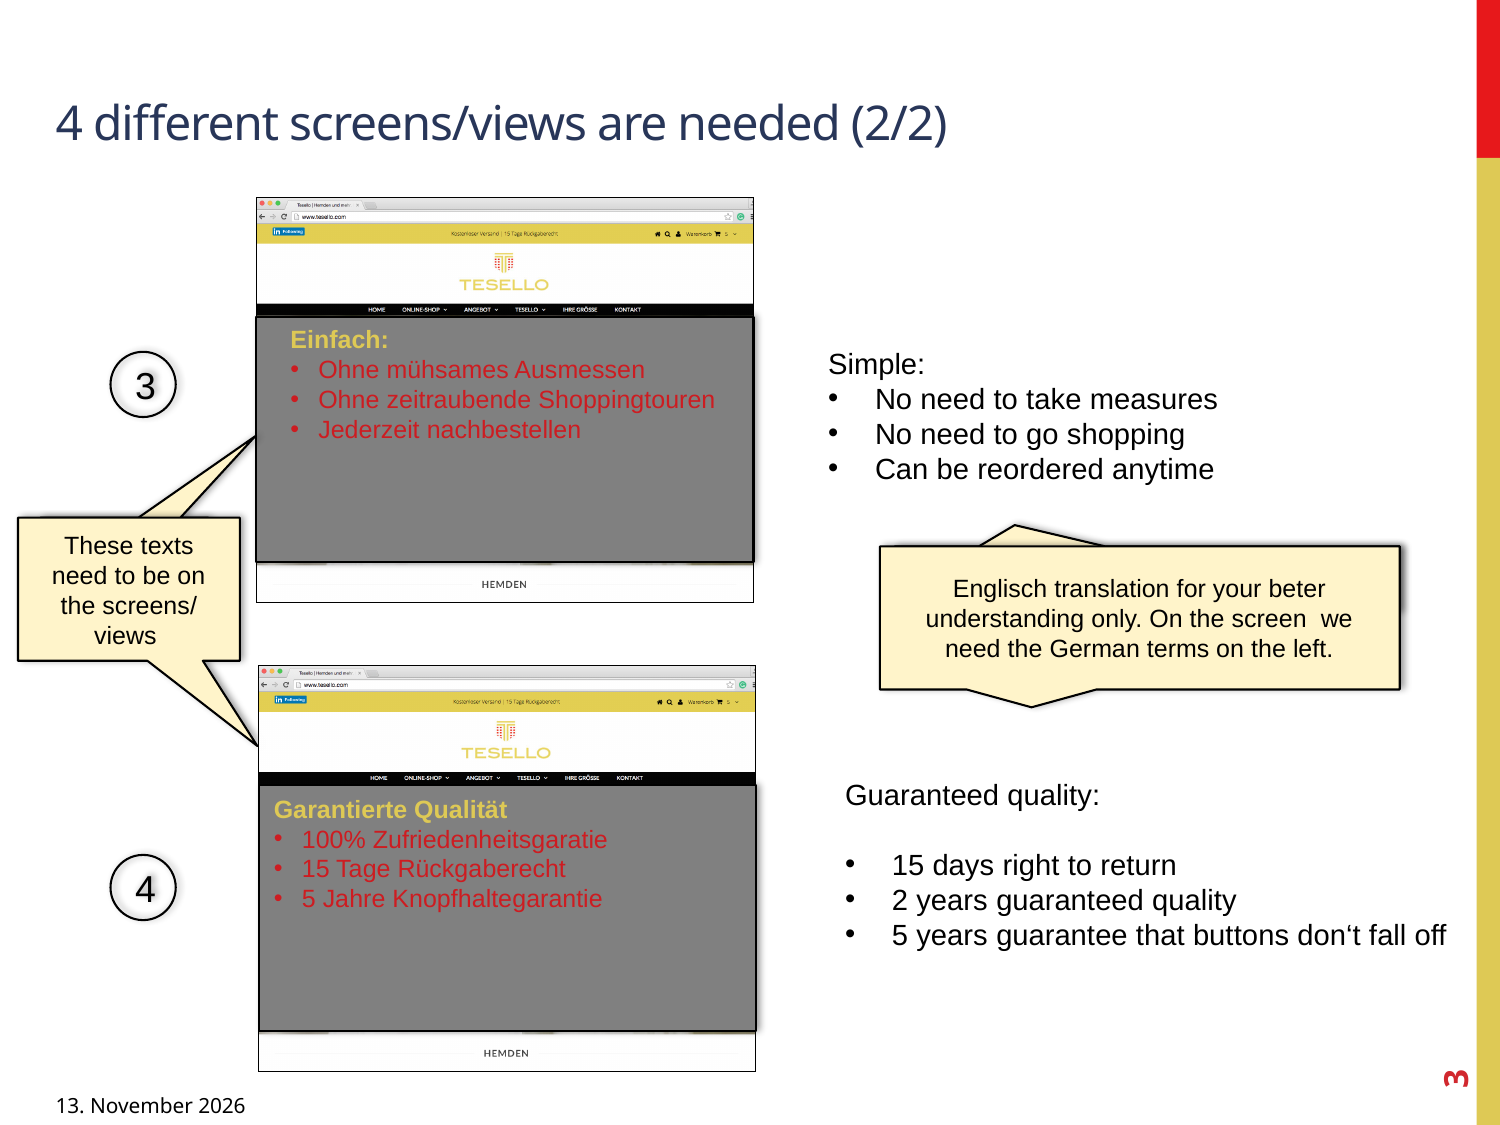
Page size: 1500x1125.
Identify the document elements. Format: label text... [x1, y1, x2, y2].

picture [258, 665, 757, 1072]
text_box Englisch translation for your beter understanding only. On the screen we need the German terms on the left. [878, 545, 1401, 709]
slide_number 3 [1427, 887, 1488, 1104]
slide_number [40, 1070, 604, 1121]
text_box [146, 435, 254, 511]
text_box Simple: No need to take measures No need to go shopping Can be reordered anytime [813, 338, 1242, 493]
text_box These texts need to be on the screens/ views [16, 516, 257, 747]
picture [255, 196, 755, 604]
text_box Guaranteed quality: 15 days right to return 2 years guaranteed quality 5 years guarantee that buttons don‘t fall off [830, 768, 1463, 959]
text_box 4 [109, 853, 177, 922]
text_box [987, 524, 1083, 540]
text_box 3 [109, 350, 177, 419]
title 4 different screens/views are needed (2/2) [40, 25, 1477, 158]
